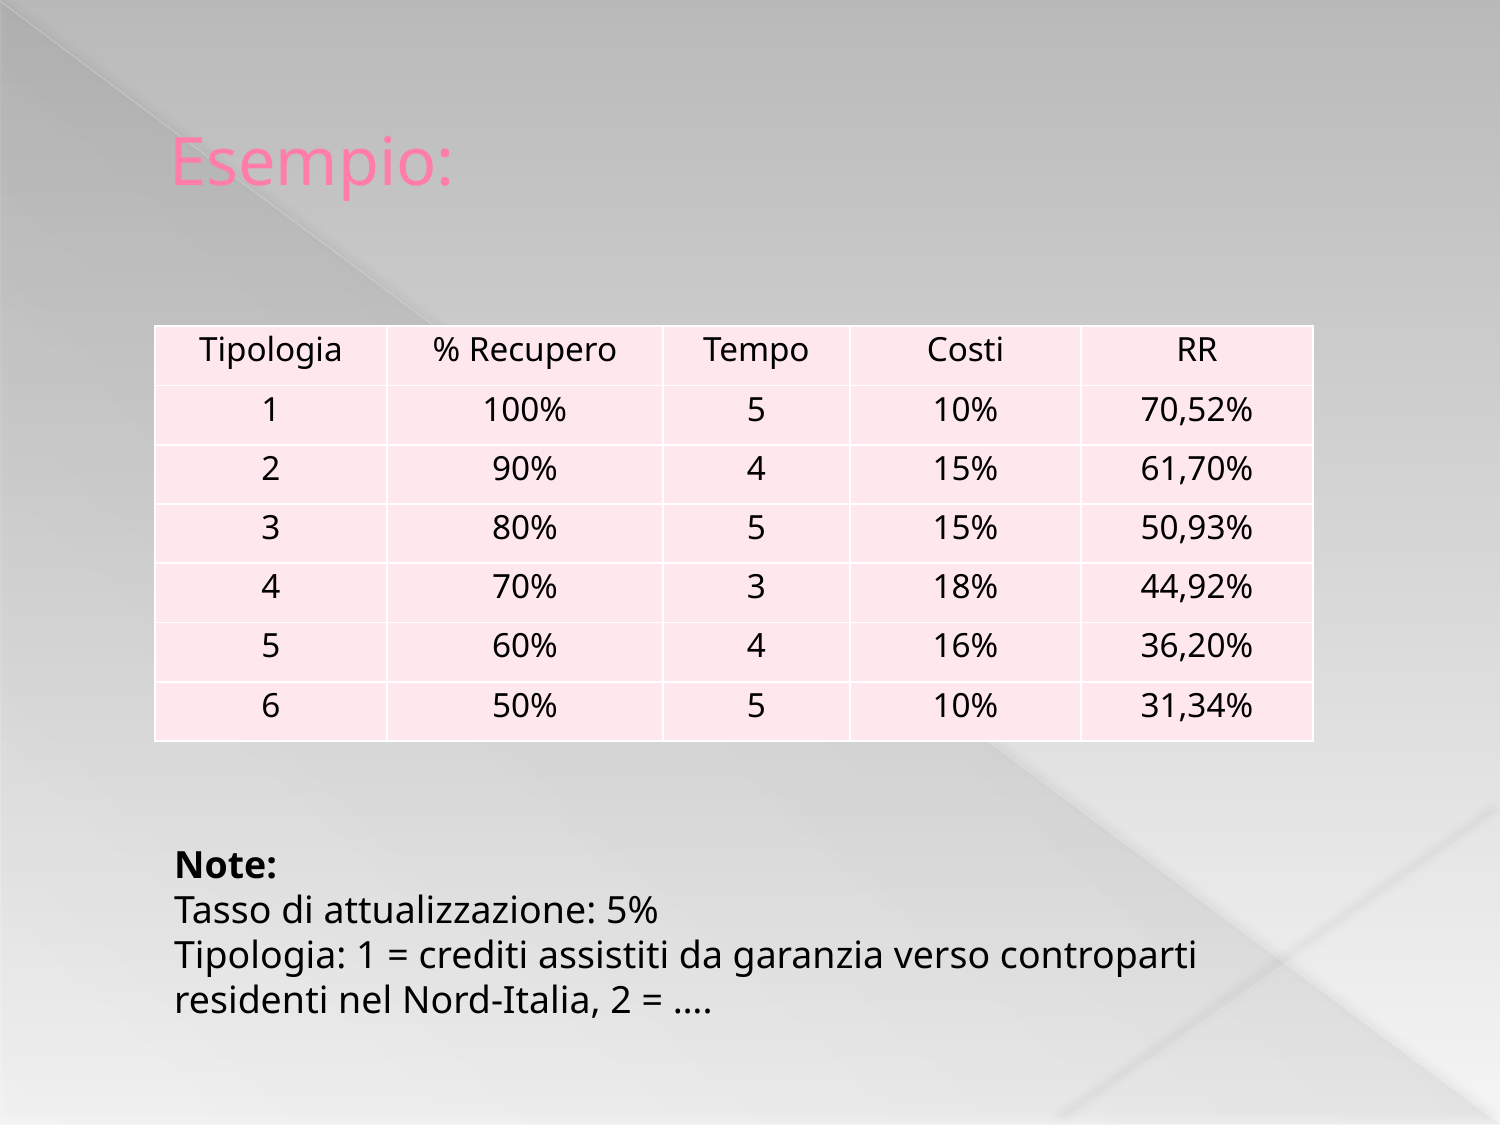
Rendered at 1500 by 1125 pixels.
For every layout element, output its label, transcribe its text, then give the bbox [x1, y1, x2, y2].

table_cell 70% [388, 564, 662, 622]
table_cell 16% [851, 623, 1080, 681]
table_cell 3 [664, 564, 849, 622]
table_cell 4 [156, 564, 386, 622]
table_cell 4 [664, 446, 849, 503]
table_header Tempo [664, 327, 849, 385]
table_cell 5 [664, 386, 849, 444]
table_cell 5 [664, 505, 849, 562]
table_cell 90% [388, 446, 662, 503]
table_header Tipologia [156, 327, 386, 385]
table_cell 15% [851, 446, 1080, 503]
table_cell 61,70% [1082, 446, 1312, 503]
table_cell 18% [851, 564, 1080, 622]
table_cell 6 [156, 683, 386, 740]
table_cell 4 [664, 623, 849, 681]
table_cell 10% [851, 386, 1080, 444]
table_cell 31,34% [1082, 683, 1312, 740]
title Esempio: [75, 43, 1425, 274]
table_cell 5 [664, 683, 849, 740]
table_cell 1 [156, 386, 386, 444]
table_header % Recupero [388, 327, 662, 385]
table_header RR [1082, 327, 1312, 385]
table_cell 15% [851, 505, 1080, 562]
table_cell 100% [388, 386, 662, 444]
table_header Costi [851, 327, 1080, 385]
table_cell 70,52% [1082, 386, 1312, 444]
table_cell 2 [156, 446, 386, 503]
table_cell 50,93% [1082, 505, 1312, 562]
table_cell 3 [156, 505, 386, 562]
text_box Note: Tasso di attualizzazione: 5% Tipologia: 1 = crediti assistiti da garanzia verso controparti residenti nel Nord-Italia, 2 = …. [159, 834, 1317, 1029]
table_cell 80% [388, 505, 662, 562]
table_cell 44,92% [1082, 564, 1312, 622]
table_cell 36,20% [1082, 623, 1312, 681]
table_cell 5 [156, 623, 386, 681]
table_cell 50% [388, 683, 662, 740]
table_cell 10% [851, 683, 1080, 740]
table_cell 60% [388, 623, 662, 681]
